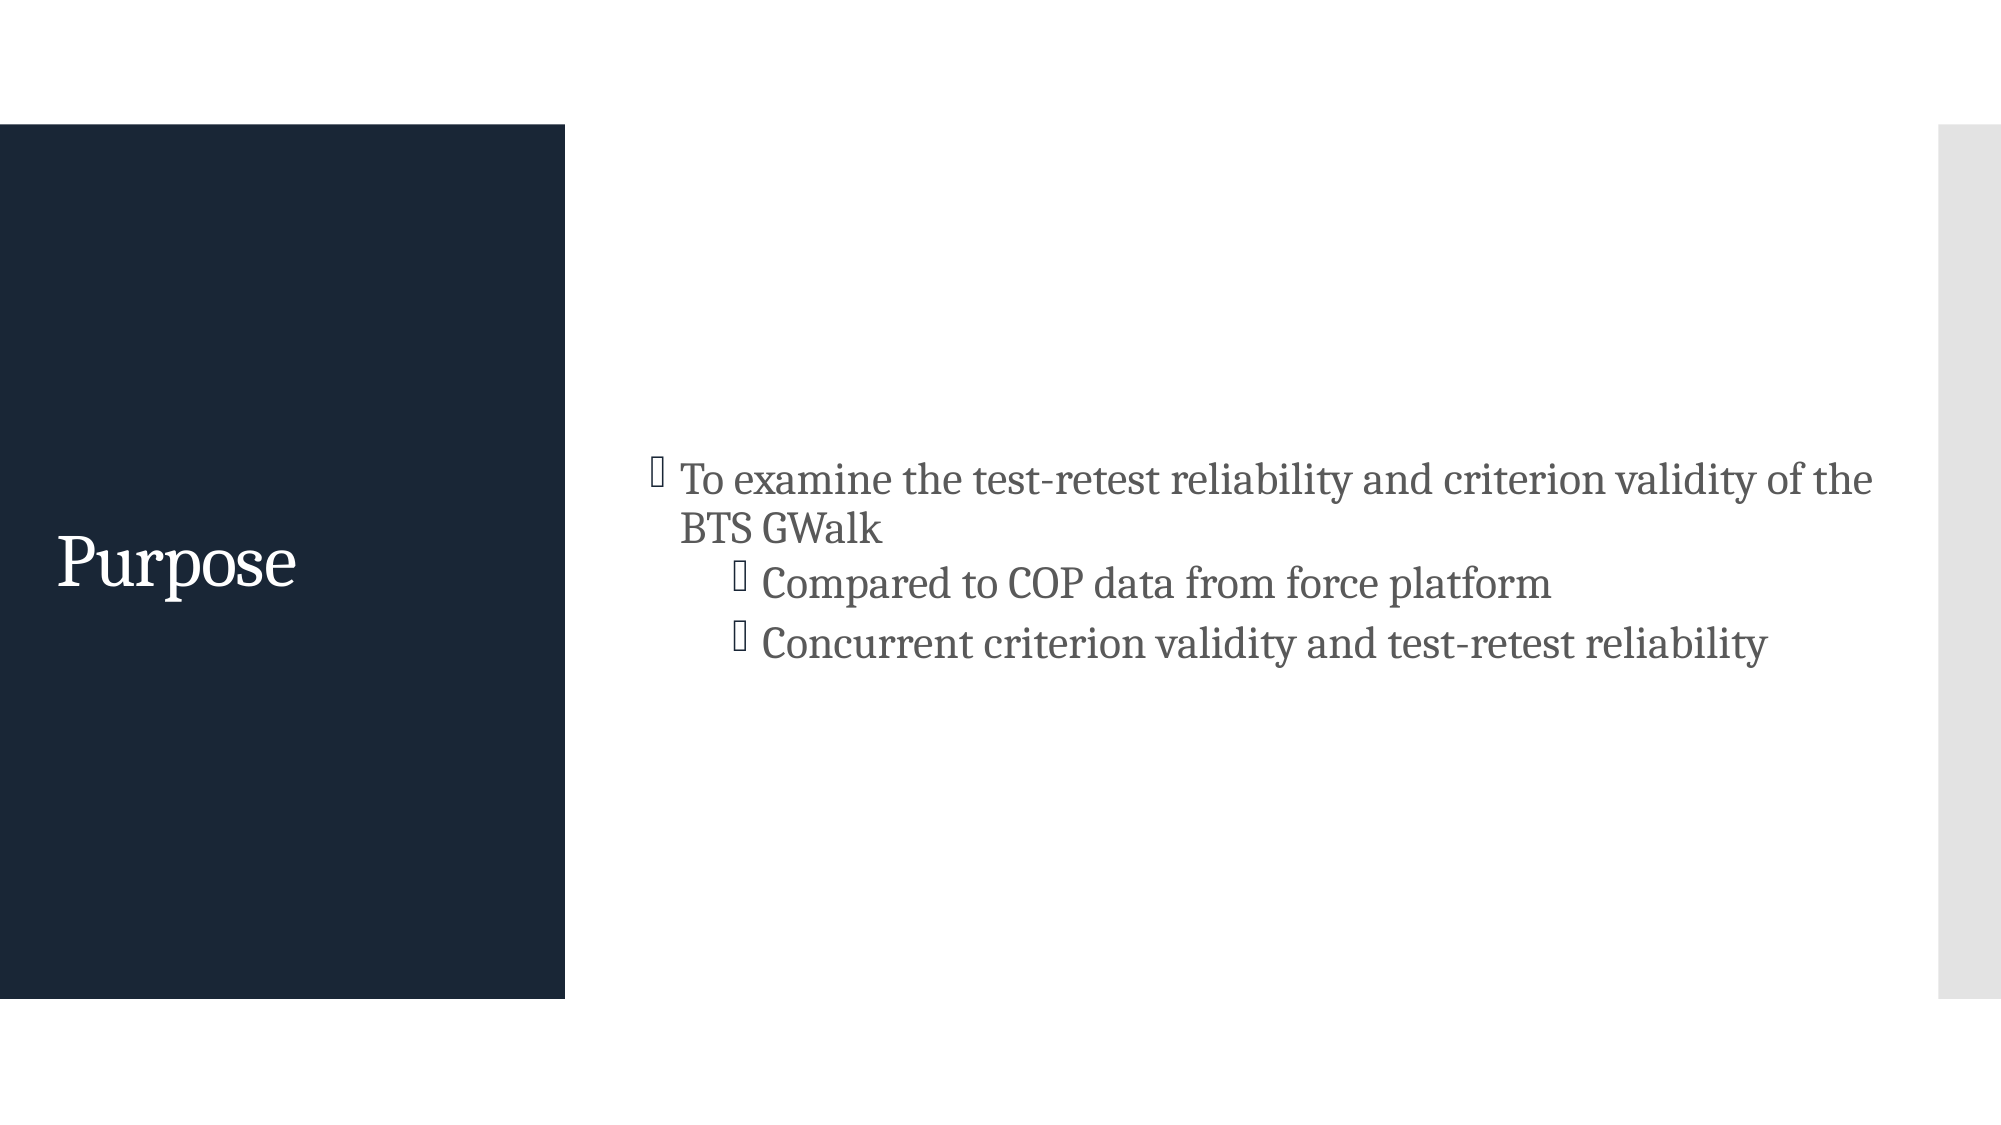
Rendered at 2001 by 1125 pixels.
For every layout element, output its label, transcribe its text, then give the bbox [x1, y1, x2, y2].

title Purpose [41, 184, 525, 940]
list To examine the test-retest reliability and criterion validity of the BTS GWalk Compared to COP data from force platform Concurrent criterion validity and test-retest reliability [634, 141, 1938, 982]
